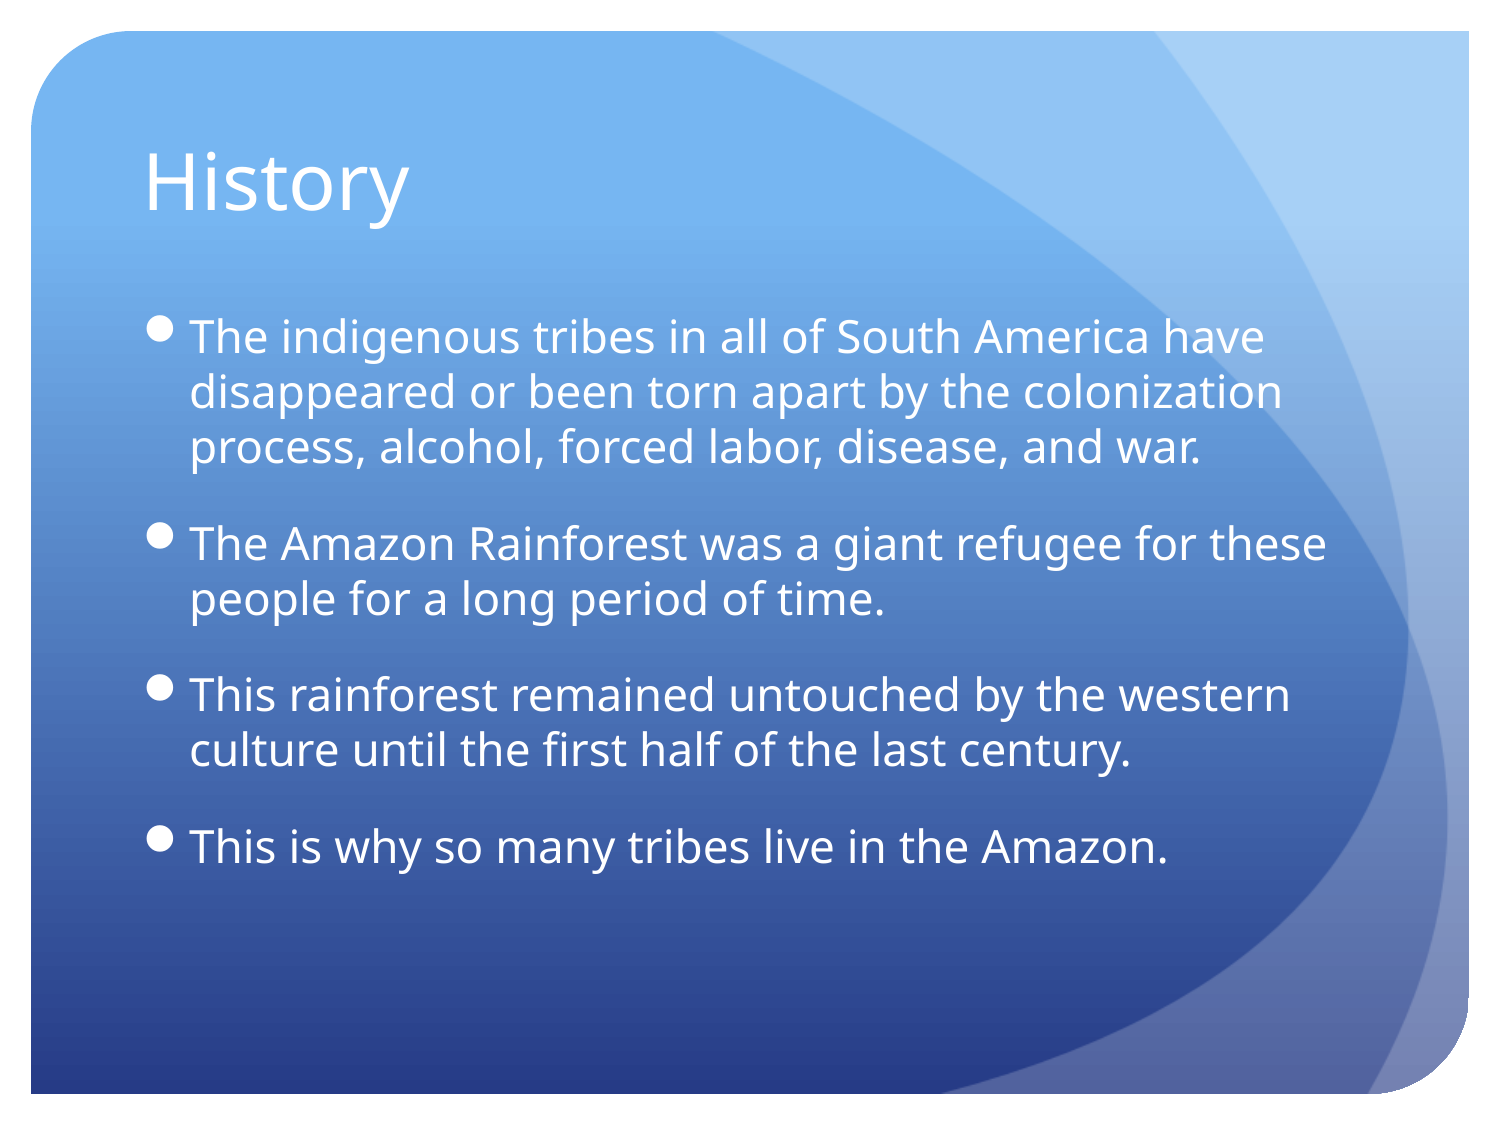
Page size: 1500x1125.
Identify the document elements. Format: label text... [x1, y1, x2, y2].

title History [127, 62, 1372, 234]
picture [24, 30, 1473, 1094]
list The indigenous tribes in all of South America have disappeared or been torn apart by the colonization process, alcohol, forced labor, disease, and war. The Amazon Rainforest was a giant refugee for these people for a long period of time. This rainforest remained untouched by the western culture until the first half of the last century. This is why so many tribes live in the Amazon. [127, 299, 1372, 991]
